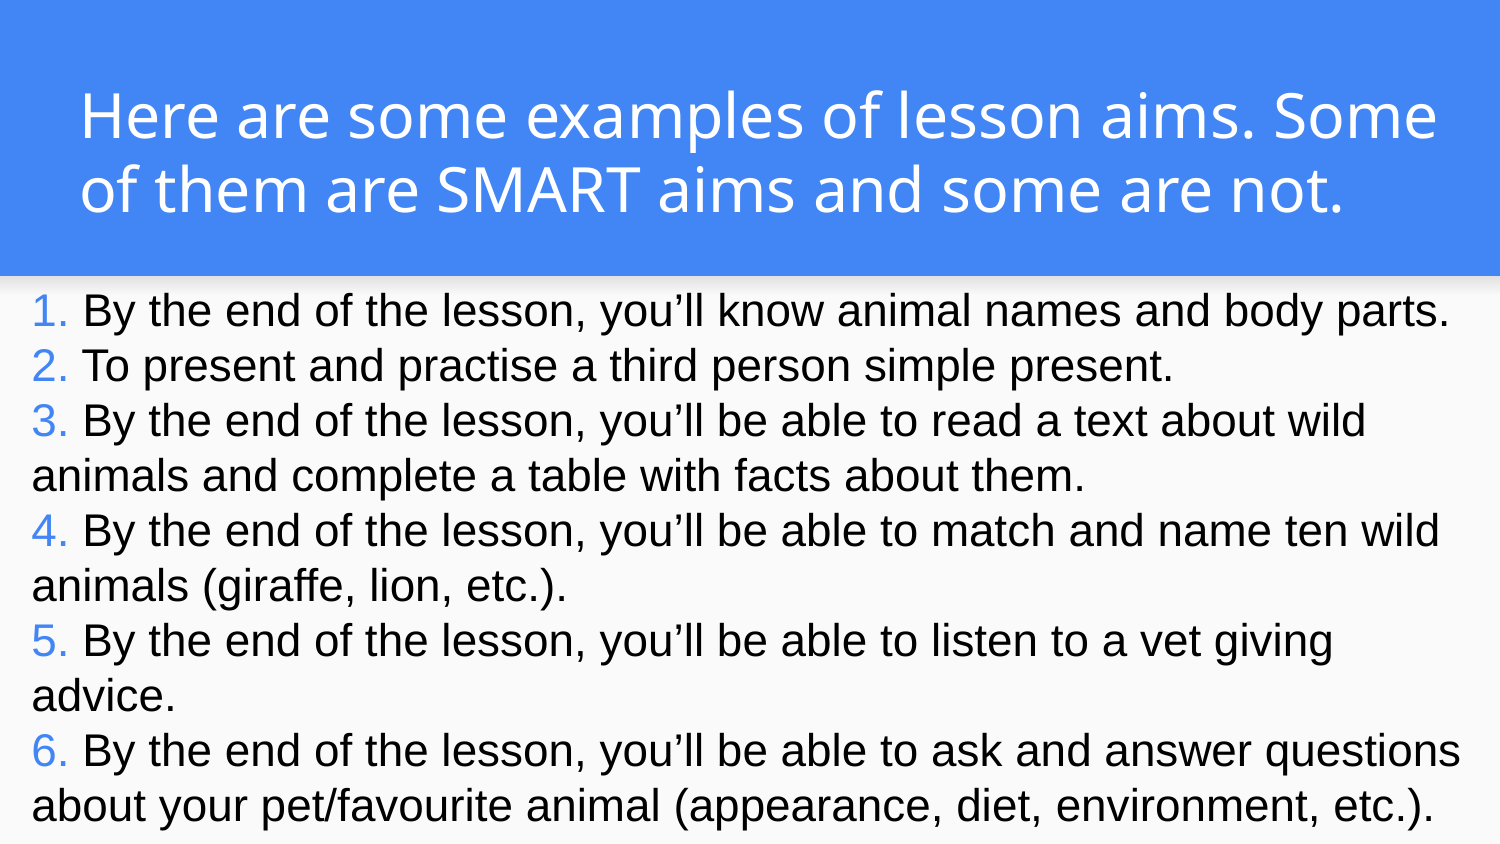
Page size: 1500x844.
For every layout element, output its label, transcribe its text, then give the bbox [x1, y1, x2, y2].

text_box 1. By the end of the lesson, you’ll know animal names and body parts. 2. To present and practise a third person simple present. 3. By the end of the lesson, you’ll be able to read a text about wild animals and complete a table with facts about them. 4. By the end of the lesson, you’ll be able to match and name ten wild animals (giraffe, lion, etc.). 5. By the end of the lesson, you’ll be able to listen to a vet giving advice. 6. By the end of the lesson, you’ll be able to ask and answer questions about your pet/favourite animal (appearance, diet, environment, etc.). [16, 215, 1484, 844]
title Here are some examples of lesson aims. Some of them are SMART aims and some are not. [64, 146, 1462, 241]
